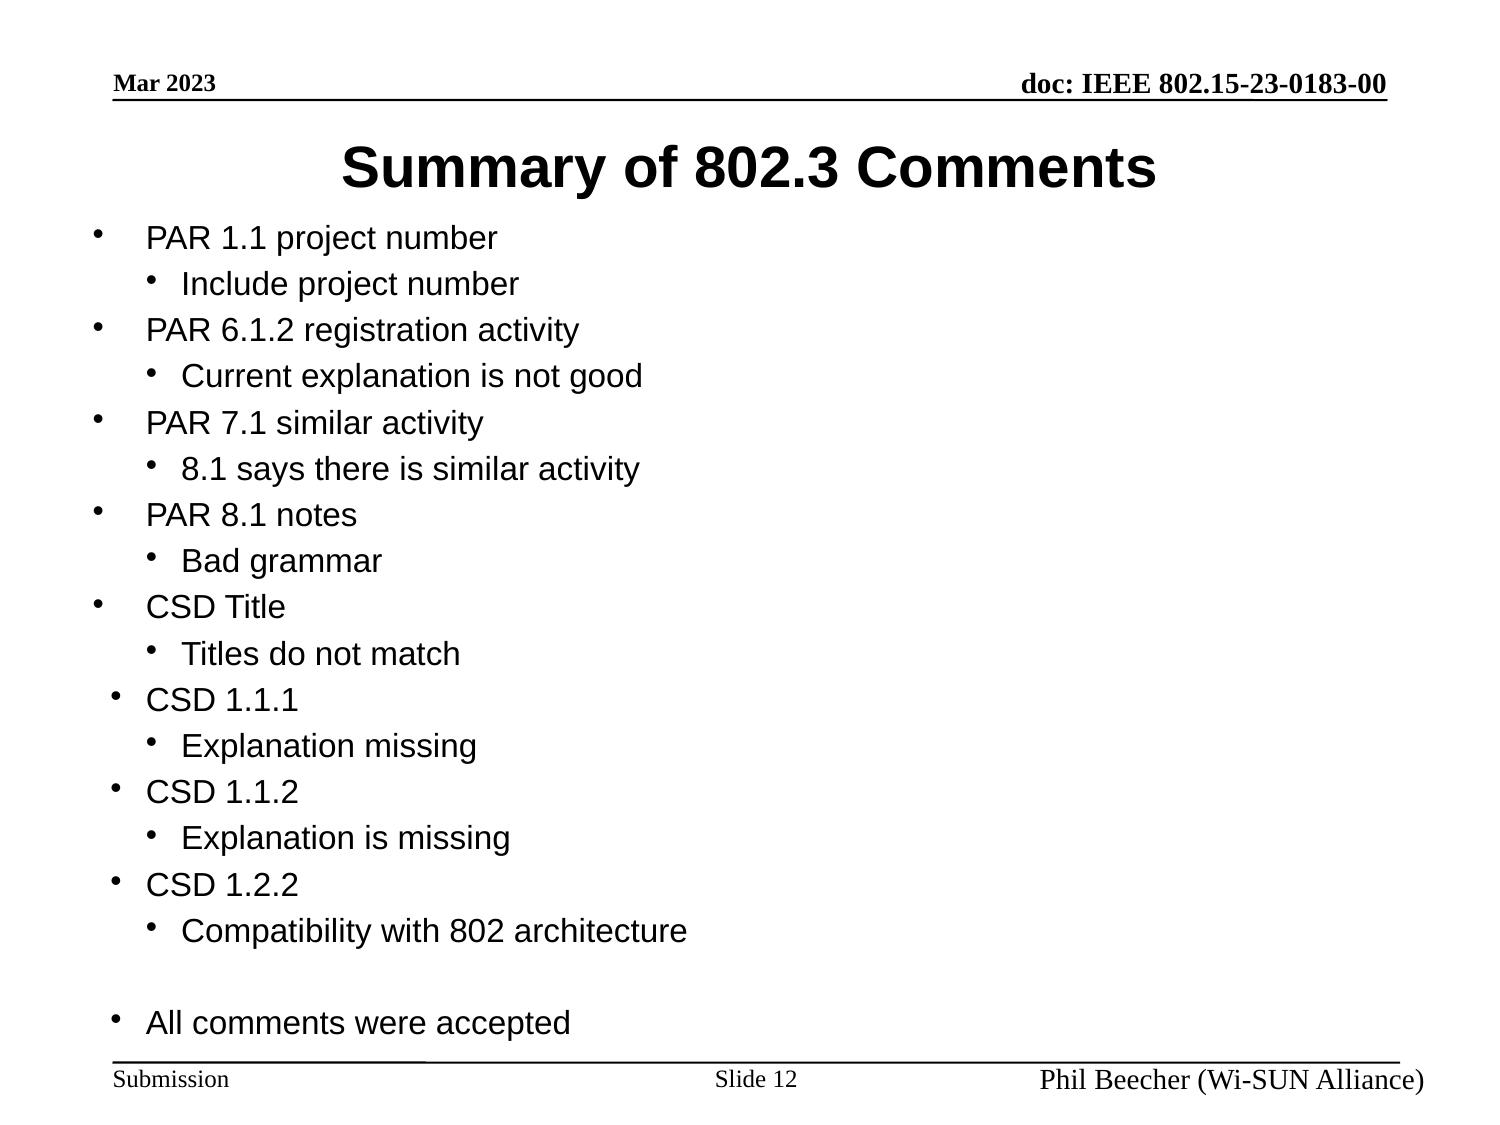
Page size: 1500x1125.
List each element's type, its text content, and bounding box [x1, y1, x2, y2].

text_box Slide 12 [675, 1062, 838, 1093]
text_box PAR 1.1 project number Include project number PAR 6.1.2 registration activity Current explanation is not good PAR 7.1 similar activity 8.1 says there is similar activity PAR 8.1 notes Bad grammar CSD Title Titles do not match CSD 1.1.1 Explanation missing CSD 1.1.2 Explanation is missing CSD 1.2.2 Compatibility with 802 architecture All comments were accepted [74, 216, 1425, 1013]
text_box Summary of 802.3 Comments [74, 112, 1425, 216]
